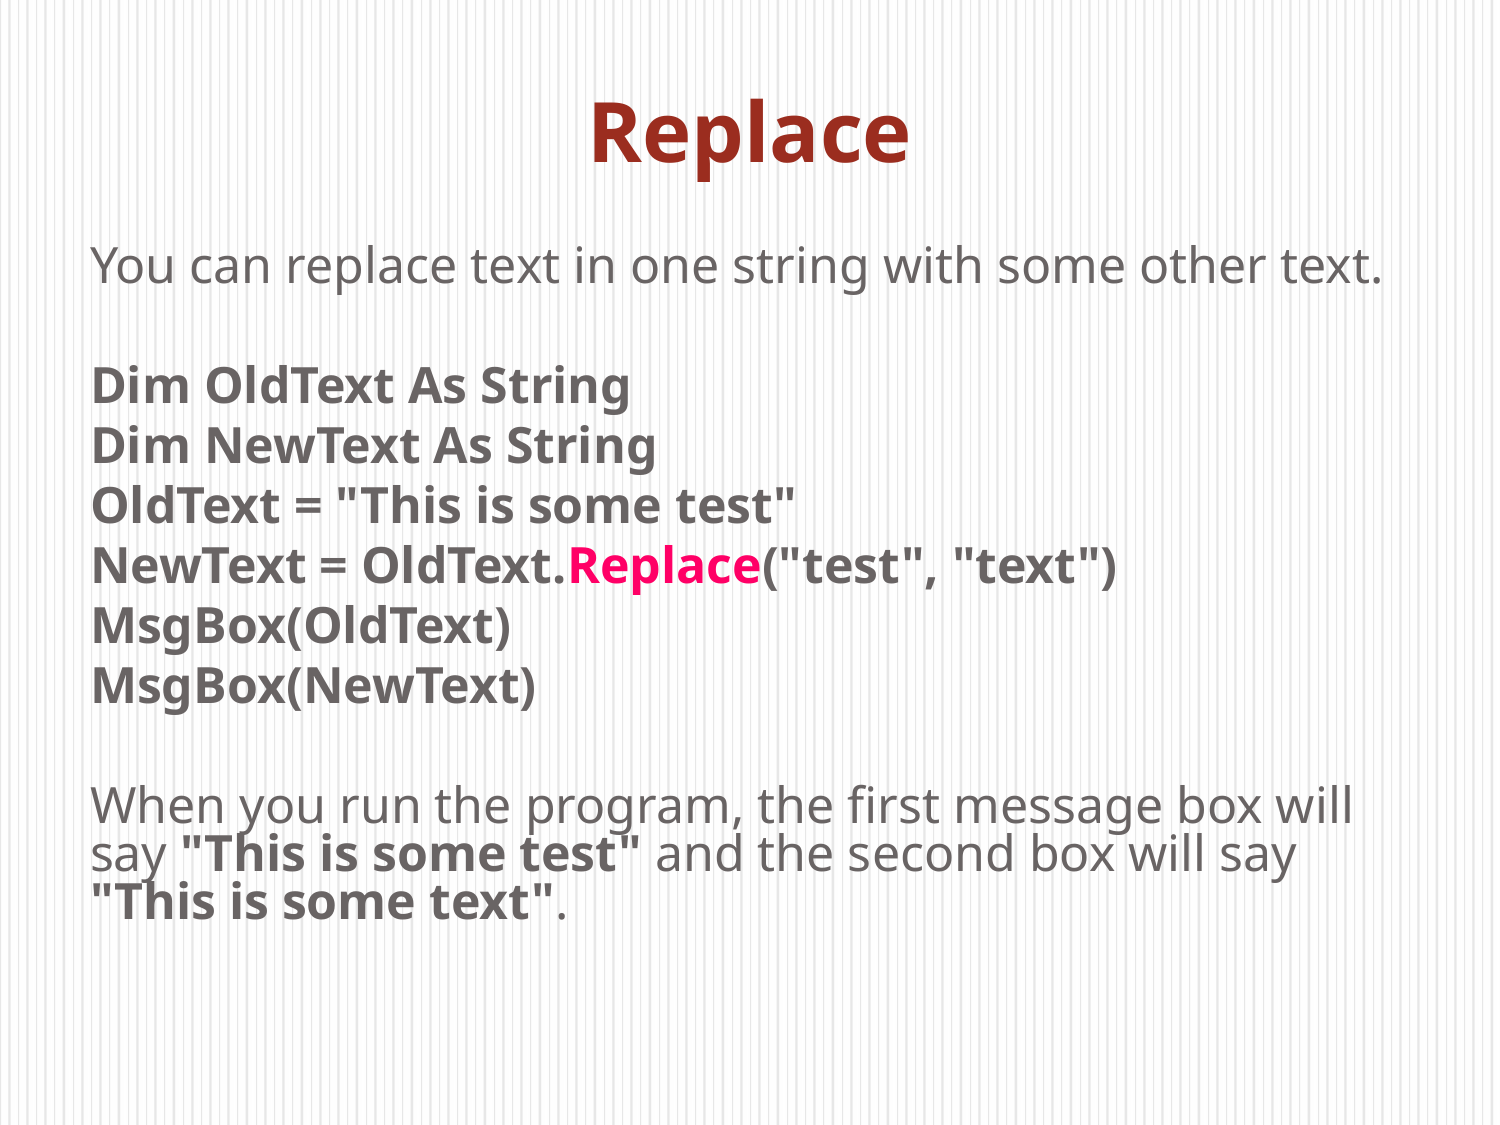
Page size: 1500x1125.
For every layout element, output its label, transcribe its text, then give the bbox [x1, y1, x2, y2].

subtitle You can replace text in one string with some other text. Dim OldText As String Dim NewText As String OldText = "This is some test" NewText = OldText.Replace("test", "text") MsgBox(OldText) MsgBox(NewText) When you run the program, the first message box will say "This is some test" and the second box will say "This is some text". [74, 254, 1413, 1013]
title Replace [74, 12, 1426, 254]
